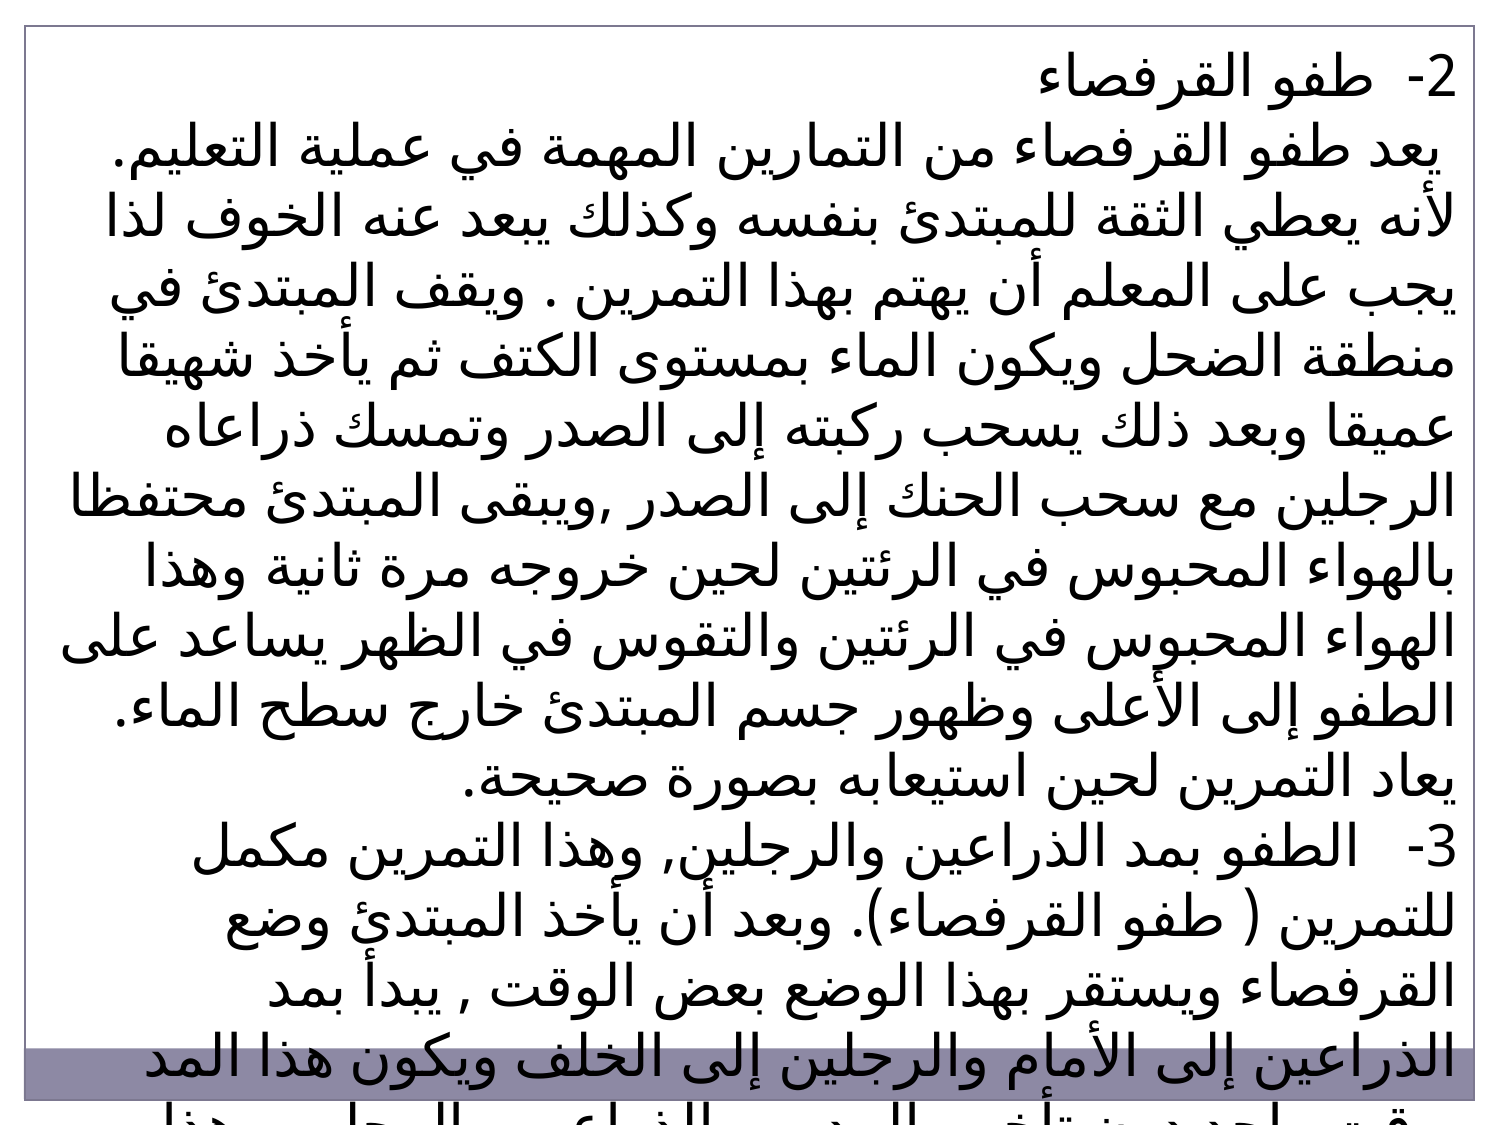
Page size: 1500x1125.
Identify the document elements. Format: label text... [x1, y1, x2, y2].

text_box 2- طفو القرفصاء يعد طفو القرفصاء من التمارين المهمة في عملية التعليم. لأنه يعطي الثقة للمبتدئ بنفسه وكذلك يبعد عنه الخوف لذا يجب على المعلم أن يهتم بهذا التمرين . ويقف المبتدئ في منطقة الضحل ويكون الماء بمستوى الكتف ثم يأخذ شهيقا عميقا وبعد ذلك يسحب ركبته إلى الصدر وتمسك ذراعاه الرجلين مع سحب الحنك إلى الصدر ,ويبقى المبتدئ محتفظا بالهواء المحبوس في الرئتين لحين خروجه مرة ثانية وهذا الهواء المحبوس في الرئتين والتقوس في الظهر يساعد على الطفو إلى الأعلى وظهور جسم المبتدئ خارج سطح الماء. يعاد التمرين لحين استيعابه بصورة صحيحة. 3- الطفو بمد الذراعين والرجلين, وهذا التمرين مكمل للتمرين ( طفو القرفصاء). وبعد أن يأخذ المبتدئ وضع القرفصاء ويستقر بهذا الوضع بعض الوقت , يبدأ بمد الذراعين إلى الأمام والرجلين إلى الخلف ويكون هذا المد بوقت واحد دون تأخير بالمد بين الذراعين والرجلين وهذا الوضع يقربنا إلى وضع الانسياب الأمامي فيصبح الجسم ممتدا على سطح الماء بصورة أفقية. [32, 30, 1474, 1125]
